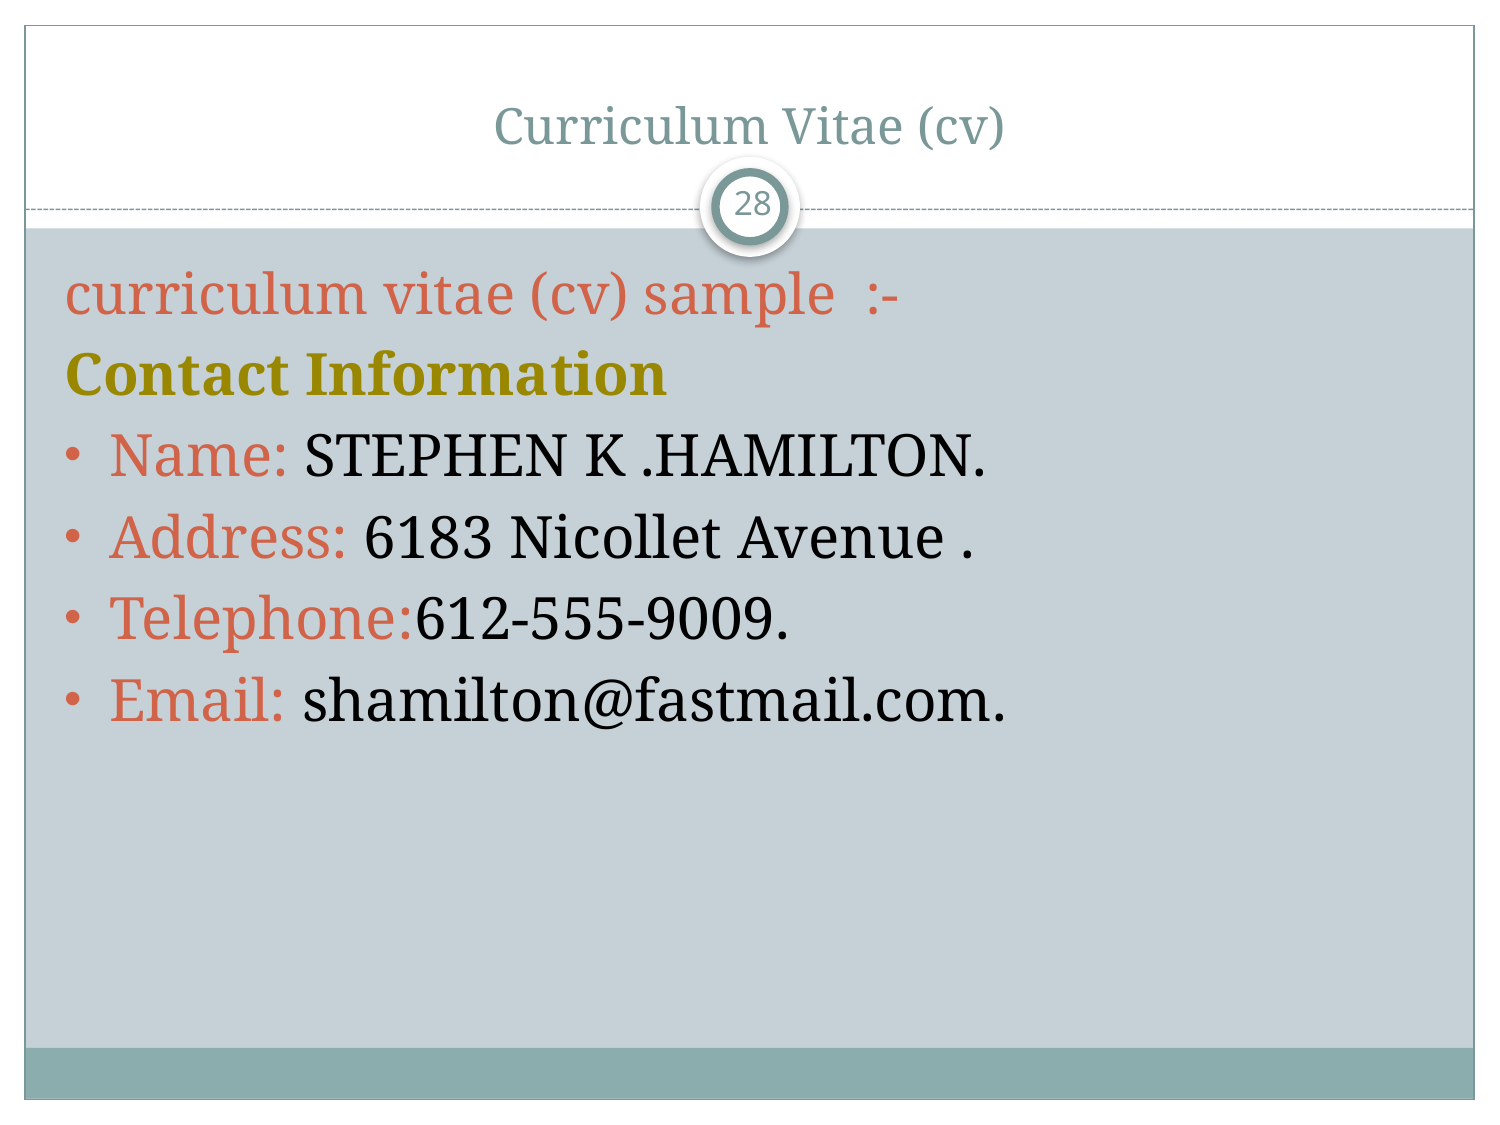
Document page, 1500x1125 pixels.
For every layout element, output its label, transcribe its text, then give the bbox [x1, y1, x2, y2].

title Curriculum Vitae (cv) [49, 37, 1450, 162]
slide_number 28 [715, 168, 791, 241]
list curriculum vitae (cv) sample :- Contact Information Name: STEPHEN K .HAMILTON. Address: 6183 Nicollet Avenue . Telephone:612-555-9009. Email: shamilton@fastmail.com. [49, 250, 1445, 1001]
